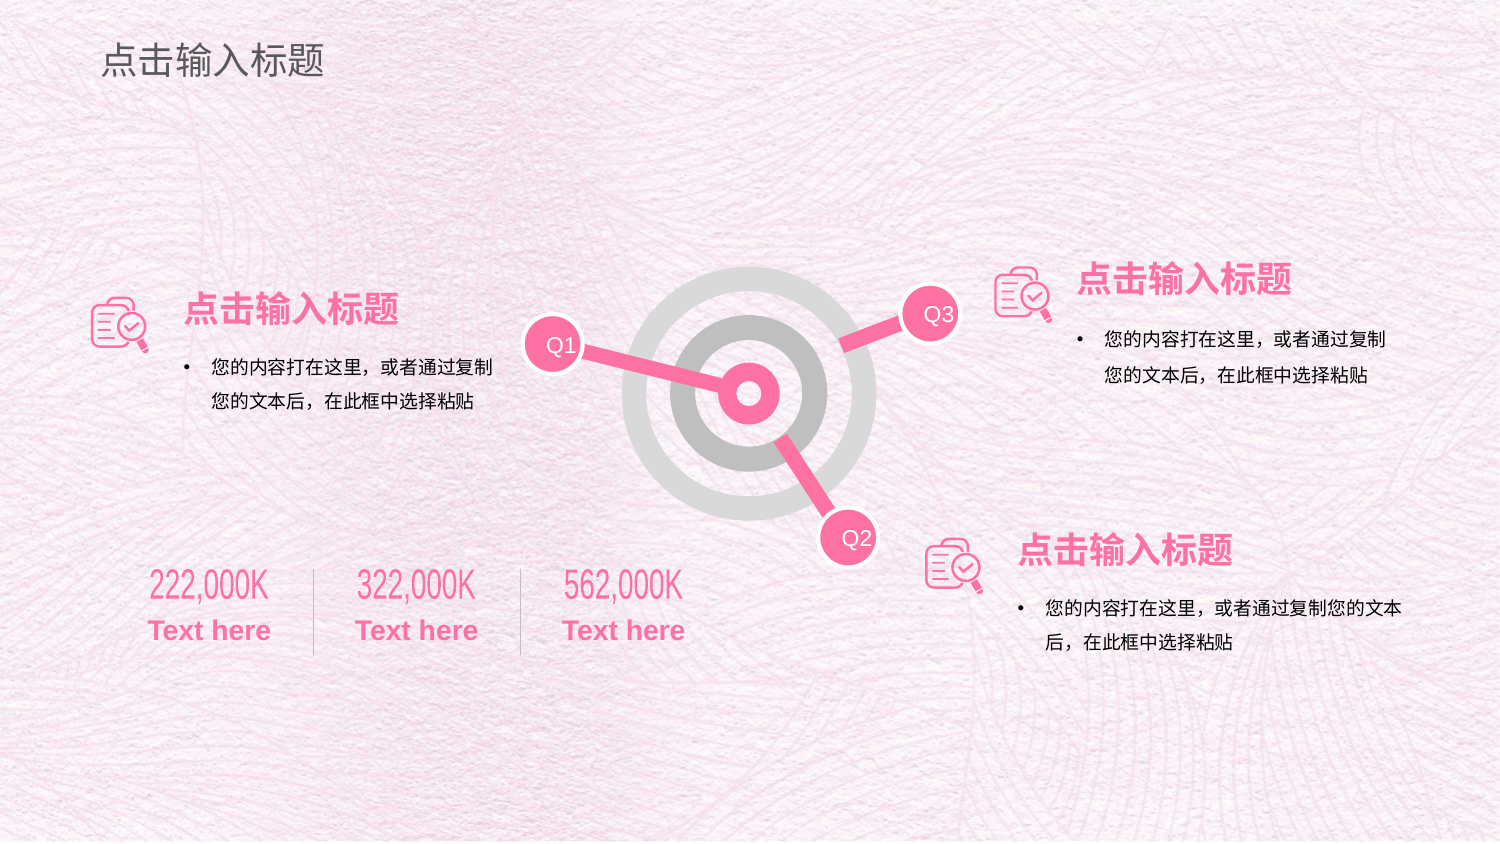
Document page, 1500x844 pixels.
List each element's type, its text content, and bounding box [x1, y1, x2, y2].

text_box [124, 568, 294, 654]
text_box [539, 568, 709, 654]
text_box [90, 248, 1418, 688]
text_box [332, 568, 502, 654]
text_box 点击输入标题 [100, 28, 450, 91]
picture [0, 0, 1500, 844]
